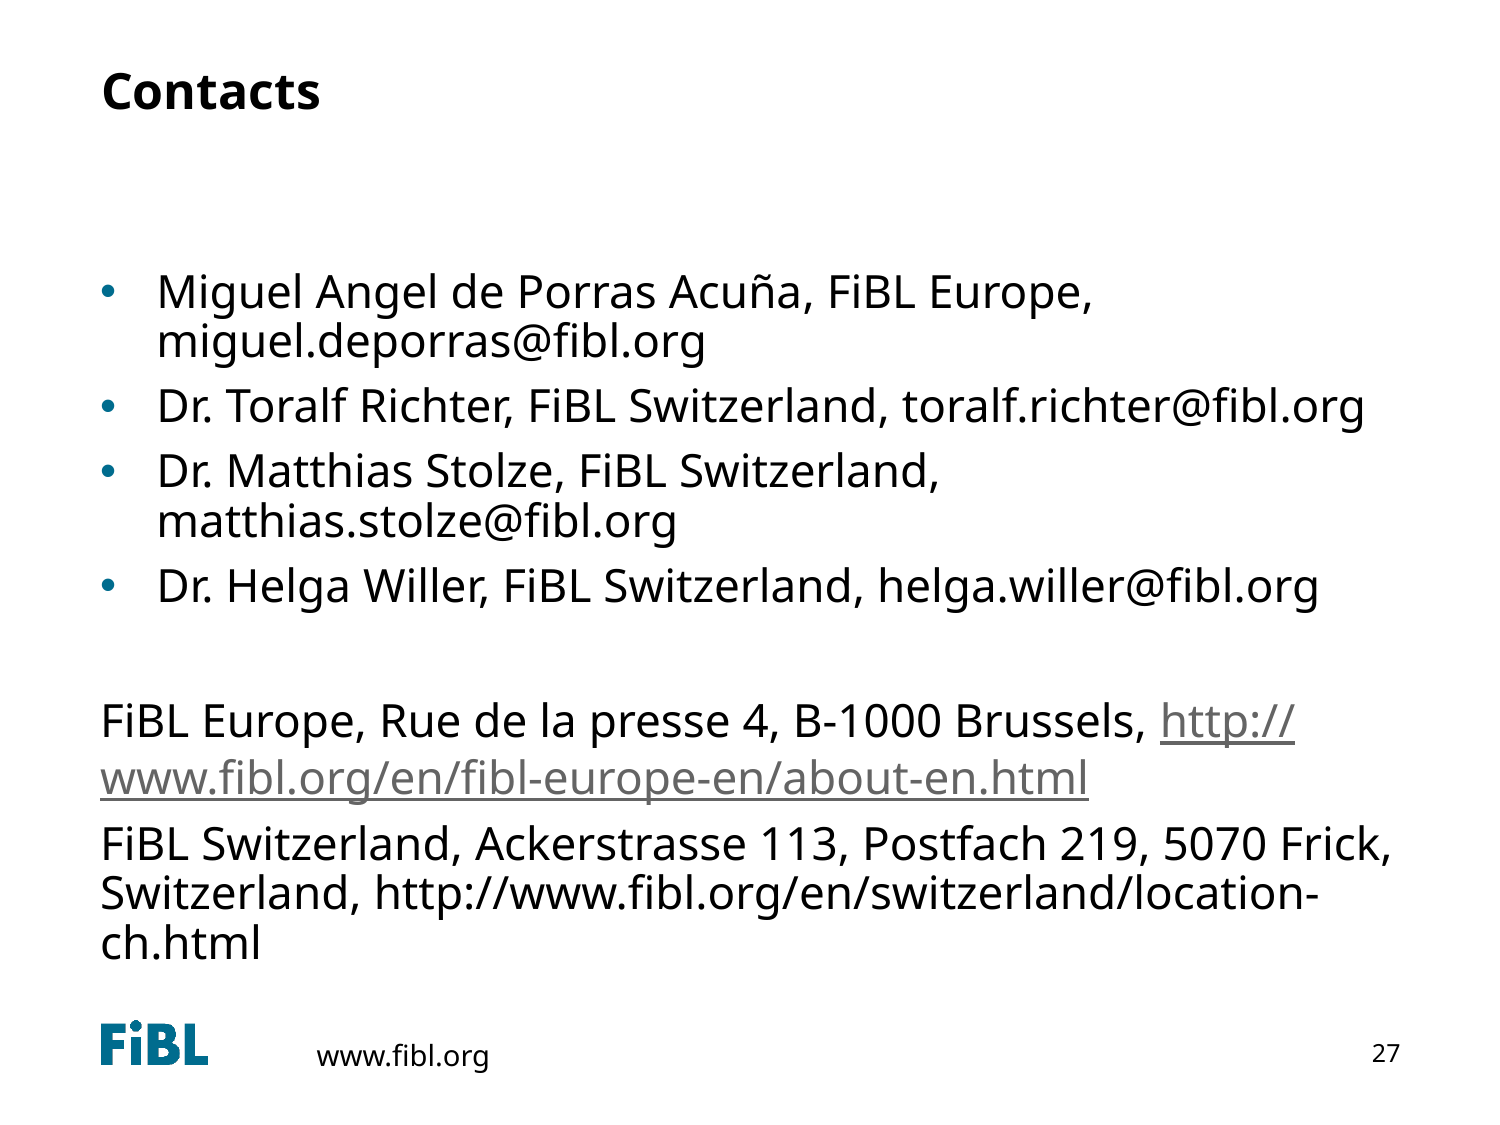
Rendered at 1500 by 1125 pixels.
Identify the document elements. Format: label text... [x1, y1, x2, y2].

picture [159, 1032, 165, 1039]
title Contacts [101, 66, 1399, 170]
slide_number 27 [1270, 1020, 1401, 1080]
picture [101, 1020, 208, 1065]
picture [159, 1049, 168, 1056]
list Miguel Angel de Porras Acuña, FiBL Europe, miguel.deporras@fibl.org Dr. Toralf Richter, FiBL Switzerland, toralf.richter@fibl.org Dr. Matthias Stolze, FiBL Switzerland, matthias.stolze@fibl.org Dr. Helga Willer, FiBL Switzerland, helga.willer@fibl.org FiBL Europe, Rue de la presse 4, B-1000 Brussels, http://www.fibl.org/en/fibl-europe-en/about-en.html FiBL Switzerland, Ackerstrasse 113, Postfach 219, 5070 Frick, Switzerland, http://www.fibl.org/en/switzerland/location-ch.html [100, 268, 1400, 976]
